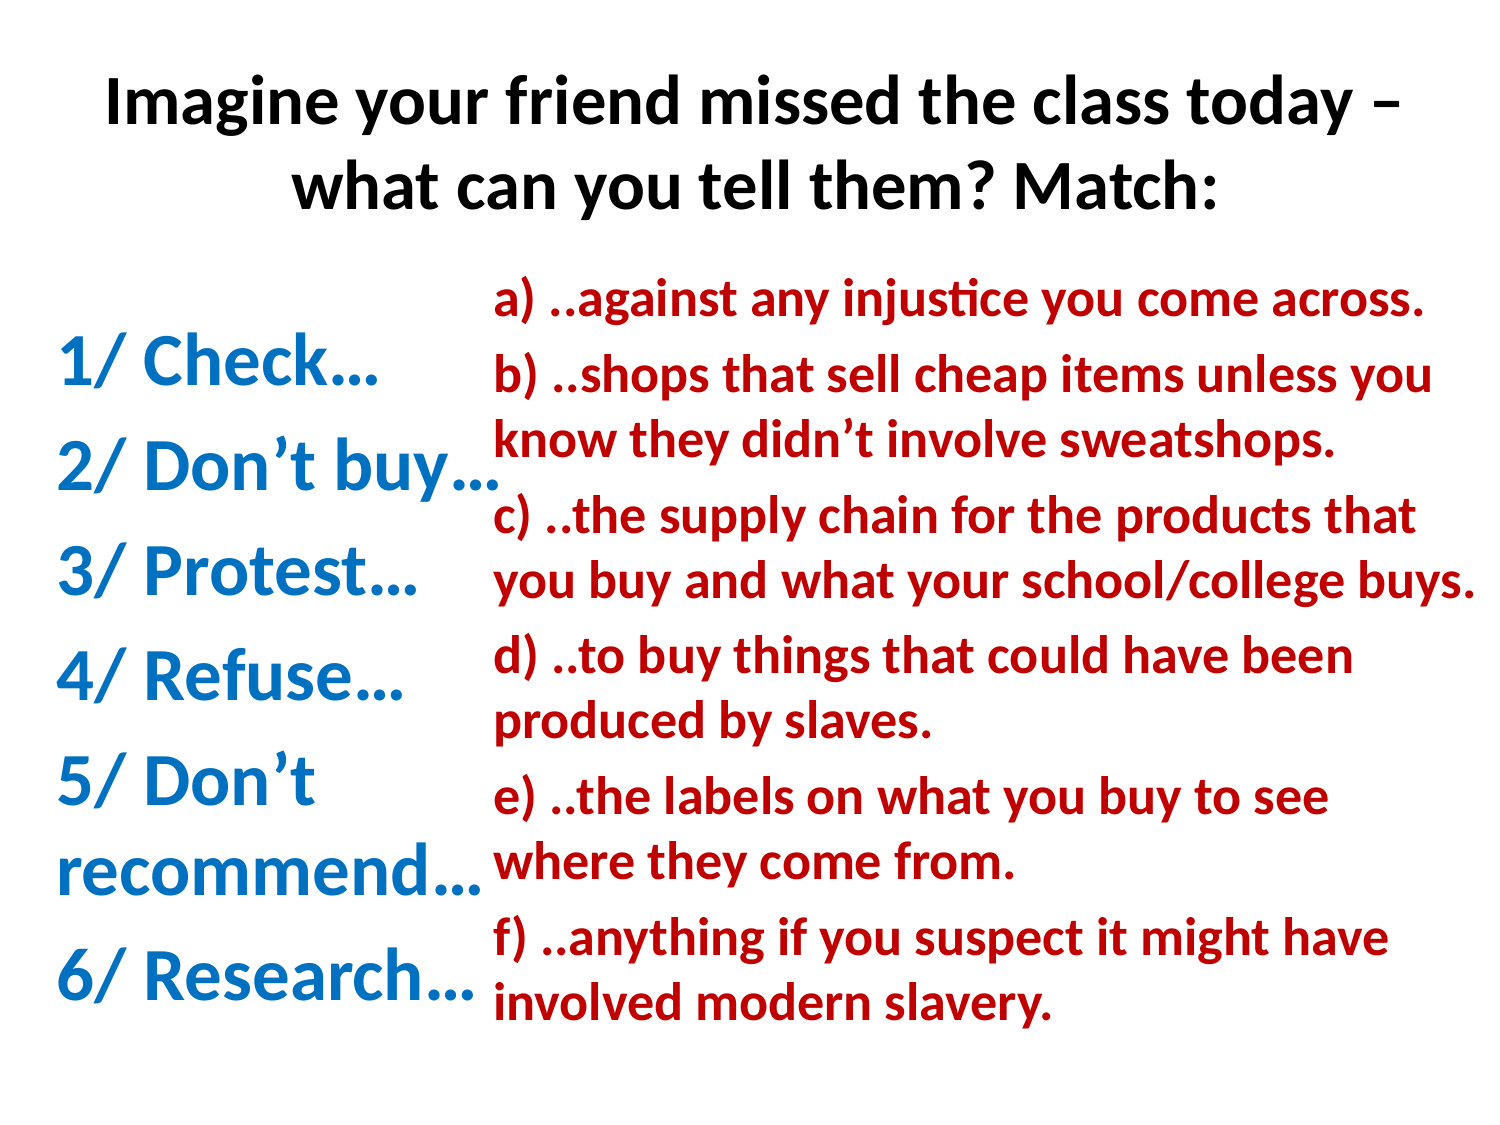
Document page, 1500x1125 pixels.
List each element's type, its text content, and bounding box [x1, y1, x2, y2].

title Imagine your friend missed the class today – what can you tell them? Match: [29, 45, 1483, 233]
list a) ..against any injustice you come across. b) ..shops that sell cheap items unless you know they didn’t involve sweatshops. c) ..the supply chain for the products that you buy and what your school/college buys. d) ..to buy things that could have been produced by slaves. e) ..the labels on what you buy to see where they come from. f) ..anything if you suspect it might have involved modern slavery. [478, 255, 1500, 1106]
list 1/ Check… 2/ Don’t buy… 3/ Protest… 4/ Refuse… 5/ Don’t recommend… 6/ Research… [41, 302, 478, 1094]
